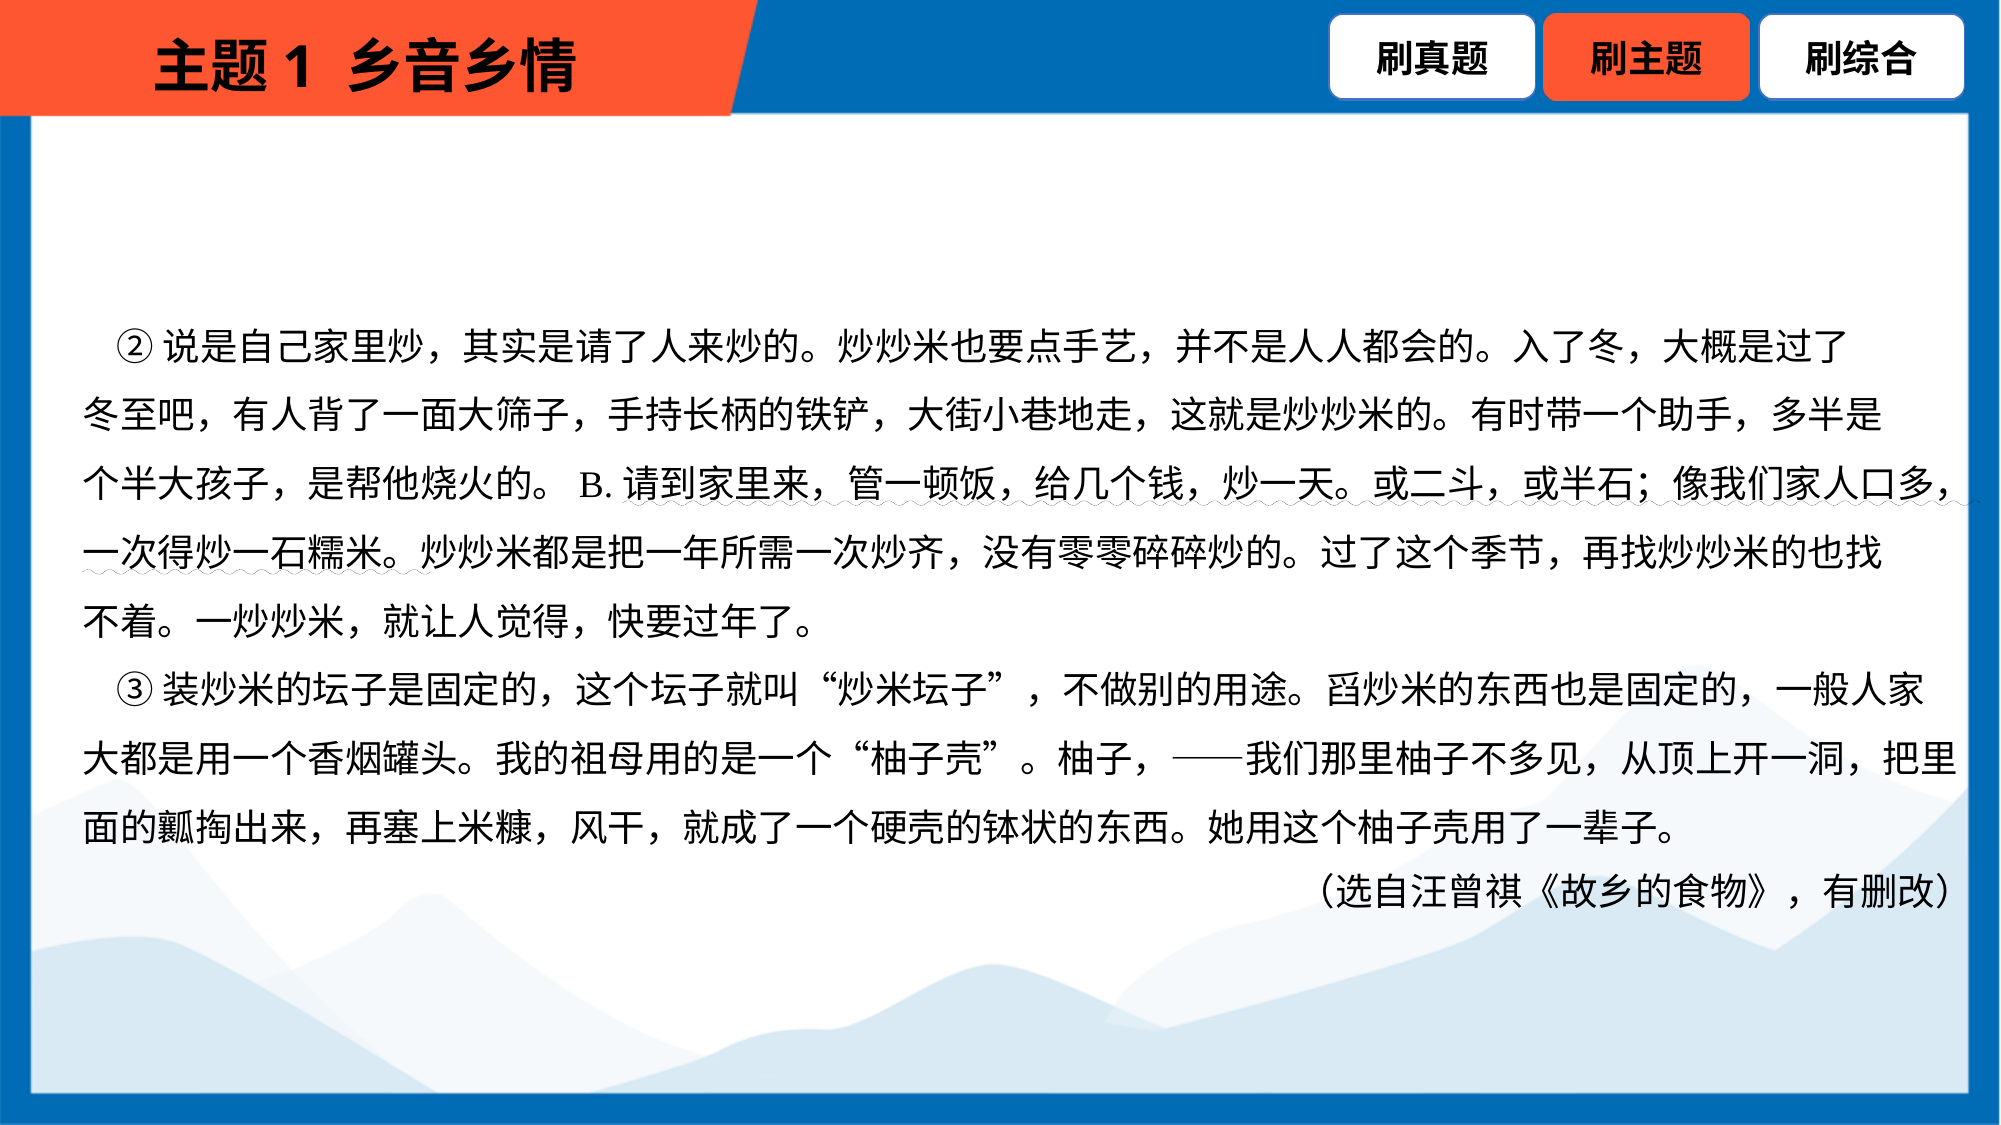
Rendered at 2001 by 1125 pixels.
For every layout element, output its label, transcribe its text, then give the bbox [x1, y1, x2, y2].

text_box ②说是自己家里炒，其实是请了人来炒的。炒炒米也要点手艺，并不是人人都会的。入了冬，大概是过了 冬至吧，有人背了一面大筛子，手持长柄的铁铲，大街小巷地走，这就是炒炒米的。有时带一个助手，多半是 个半大孩子，是帮他烧火的。B.请到家里来，管一顿饭，给几个钱，炒一天。或二斗，或半石；像我们家人口多， 一次得炒一石糯米。炒炒米都是把一年所需一次炒齐，没有零零碎碎炒的。过了这个季节，再找炒炒米的也找 不着。一炒炒米，就让人觉得，快要过年了。 ③装炒米的坛子是固定的，这个坛子就叫“炒米坛子”，不做别的用途。舀炒米的东西也是固定的，一般人家 大都是用一个香烟罐头。我的祖母用的是一个“柚子壳”。柚子，——我们那里柚子不多见，从顶上开一洞，把里 面的瓤掏出来，再塞上米糠，风干，就成了一个硬壳的钵状的东西。她用这个柚子壳用了一辈子。 （选自汪曾祺《故乡的食物》，有删改） [82, 298, 1917, 907]
picture [0, 0, 2000, 1125]
